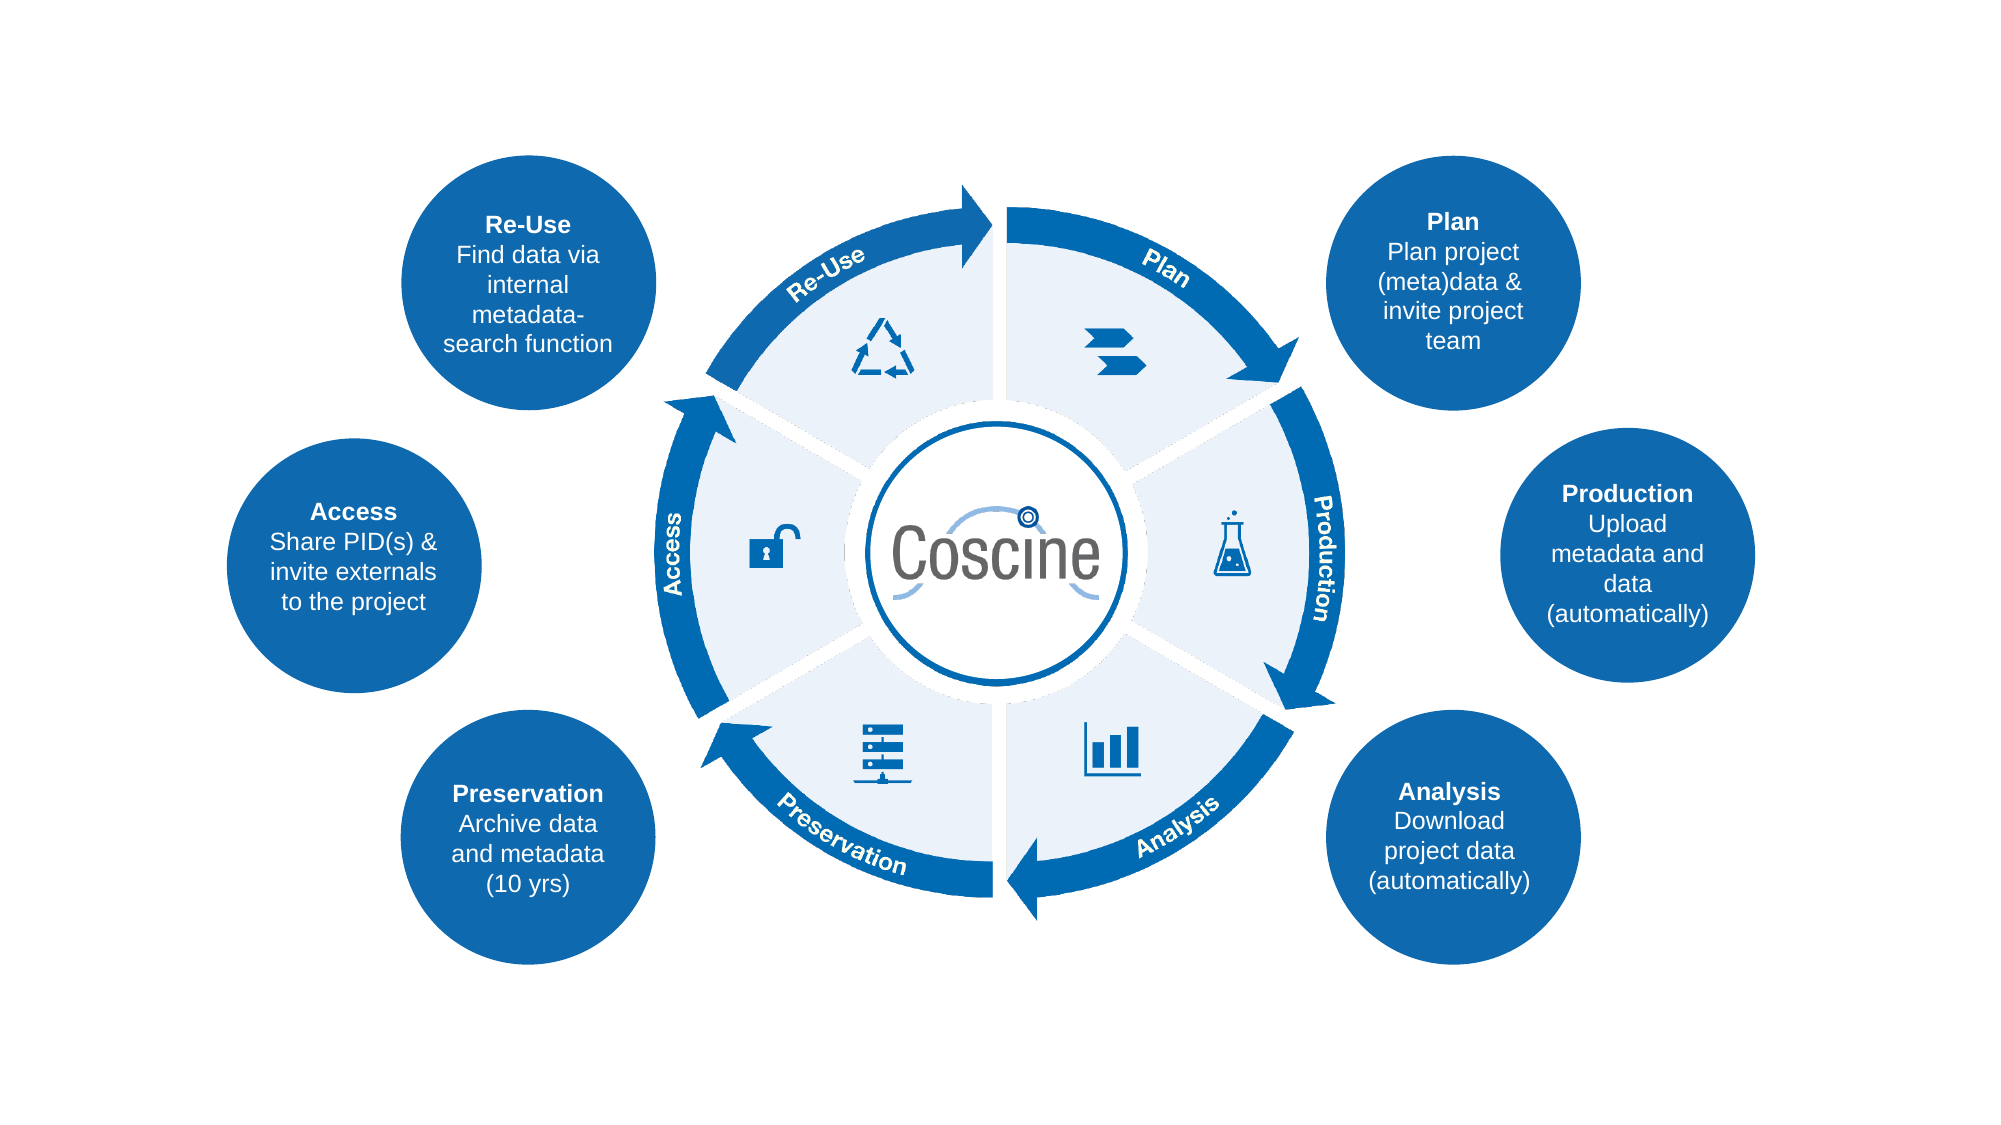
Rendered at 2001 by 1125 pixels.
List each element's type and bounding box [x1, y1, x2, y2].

text_box [212, 138, 1770, 979]
